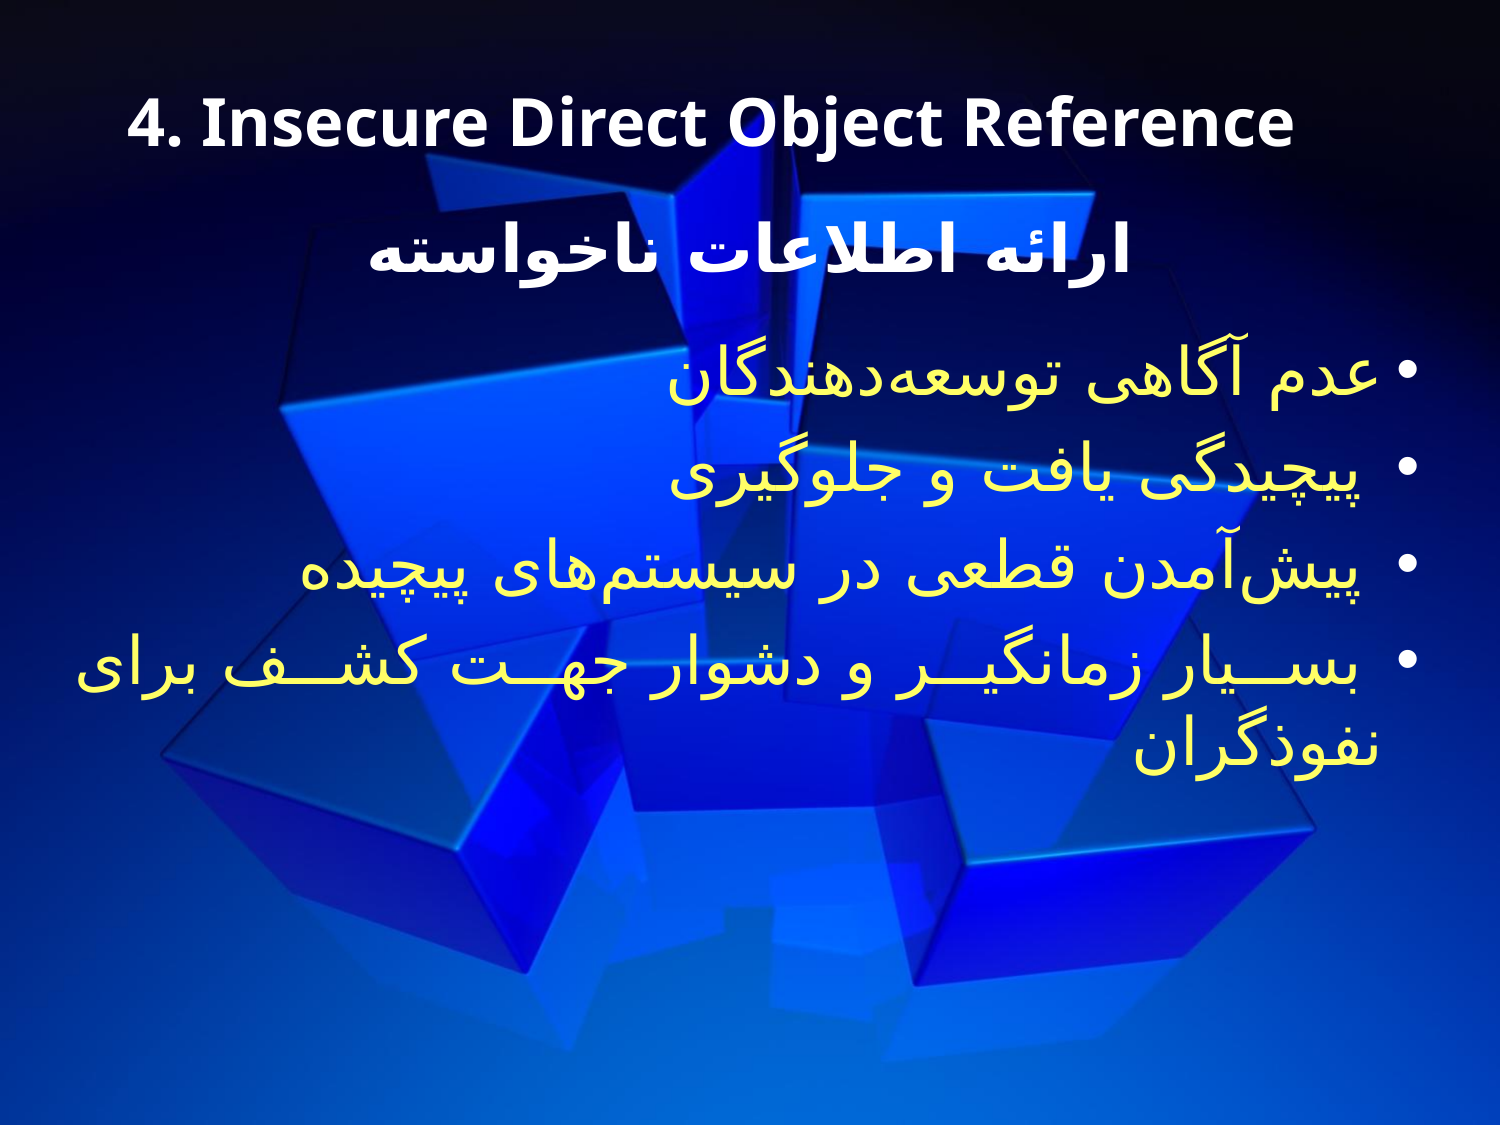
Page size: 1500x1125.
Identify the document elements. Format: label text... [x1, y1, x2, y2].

text_box عدم آگاهی توسعه‌دهندگان پیچیدگی یافت و جلوگیری پیش‌آمدن قطعی در سیستم‌های پیچیده بسیار زمانگیر و دشوار جهت کشف برای نفوذگران [59, 320, 1434, 1048]
text_box 4. Insecure Direct Object Reference [112, 25, 1388, 214]
text_box ارائه اطلاعات ناخواسته [224, 197, 1275, 311]
picture [0, 0, 1500, 1125]
